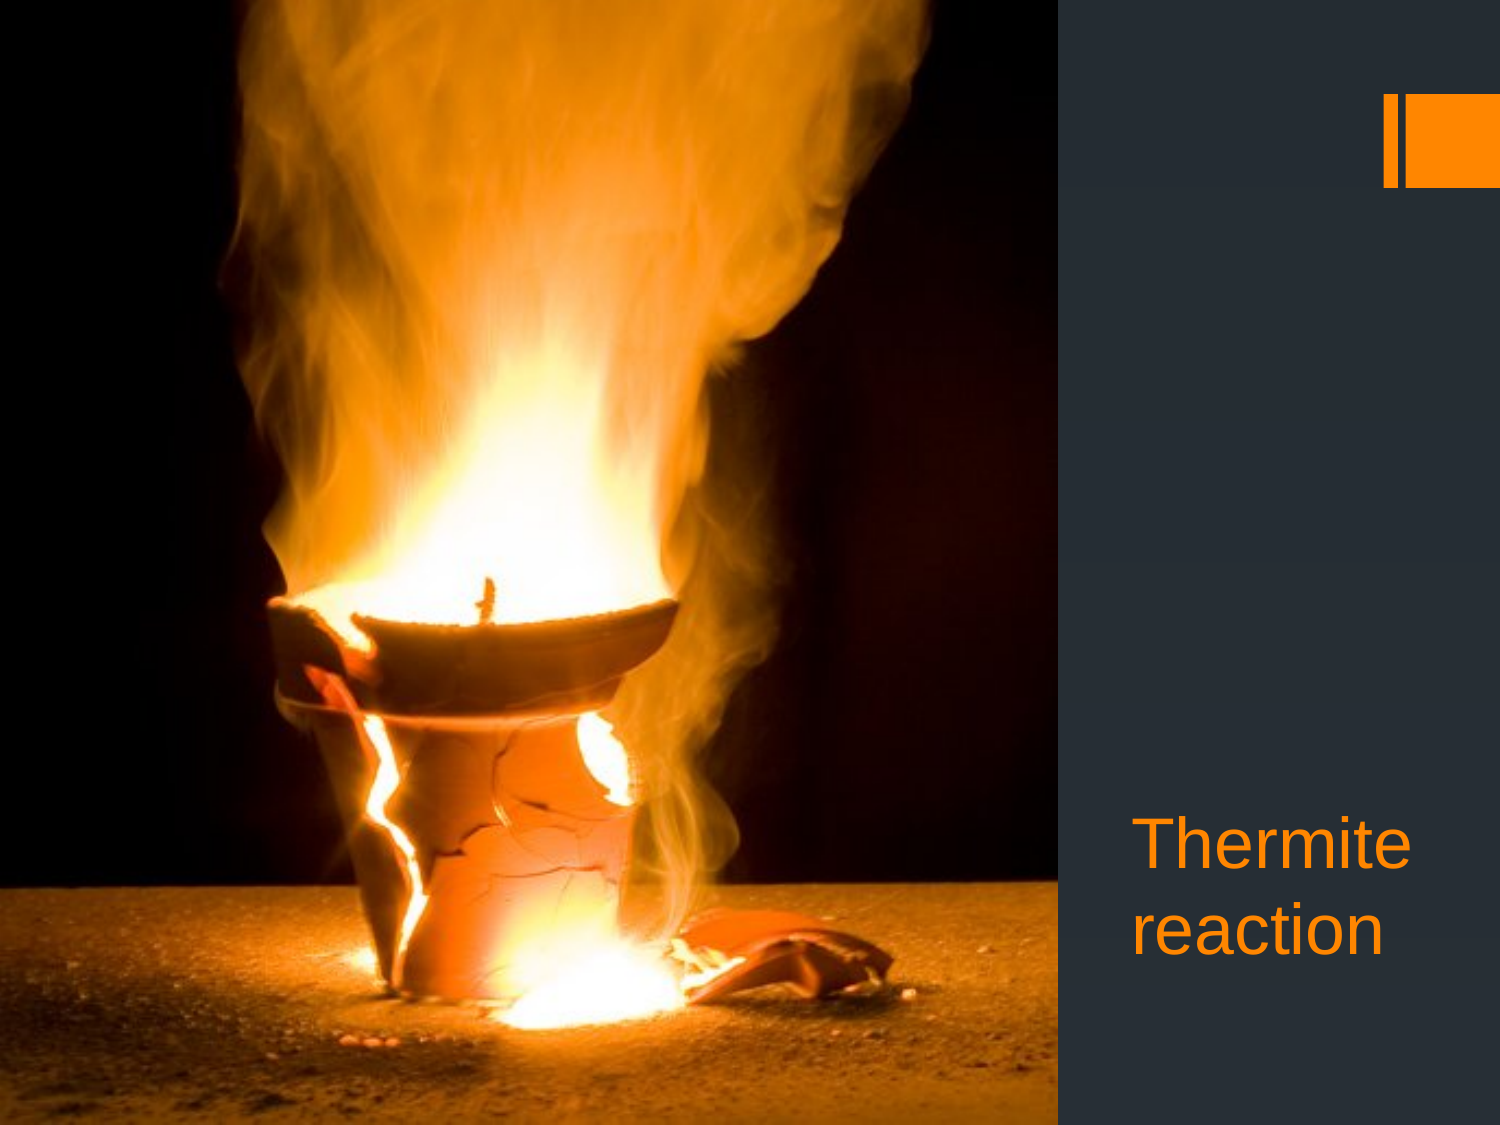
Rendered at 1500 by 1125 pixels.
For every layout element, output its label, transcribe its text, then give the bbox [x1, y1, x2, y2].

picture [0, 0, 1058, 1125]
title Thermite reaction [1116, 786, 1459, 977]
